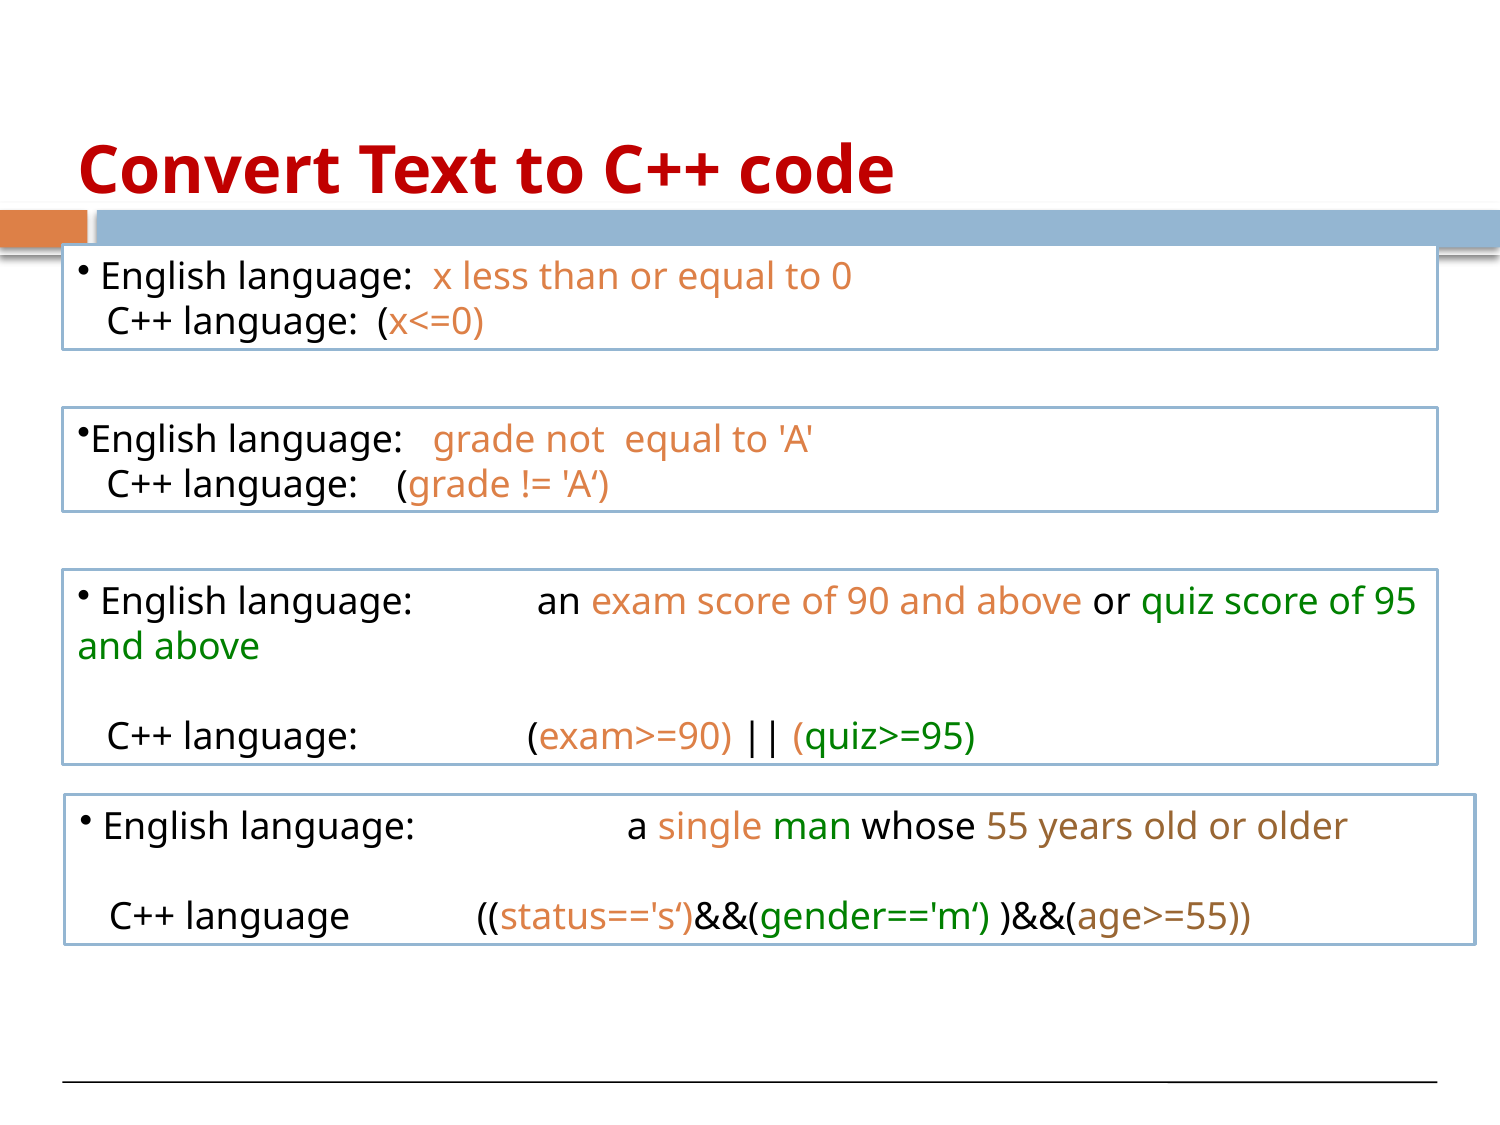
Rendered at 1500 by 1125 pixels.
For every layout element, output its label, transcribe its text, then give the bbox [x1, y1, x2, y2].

text_box English language: x less than or equal to 0 C++ language: (x<=0) [61, 243, 1439, 351]
text_box Convert Text to C++ code [62, 119, 1438, 243]
text_box English language: a single man whose 55 years old or older C++ language ((status=='s‘)&&(gender=='m‘) )&&(age>=55)) [63, 793, 1477, 946]
text_box English language: an exam score of 90 and above or quiz score of 95 and above C++ language: (exam>=90) || (quiz>=95) [61, 568, 1439, 766]
text_box English language: grade not equal to 'A' C++ language: (grade != 'A‘) [61, 406, 1439, 513]
